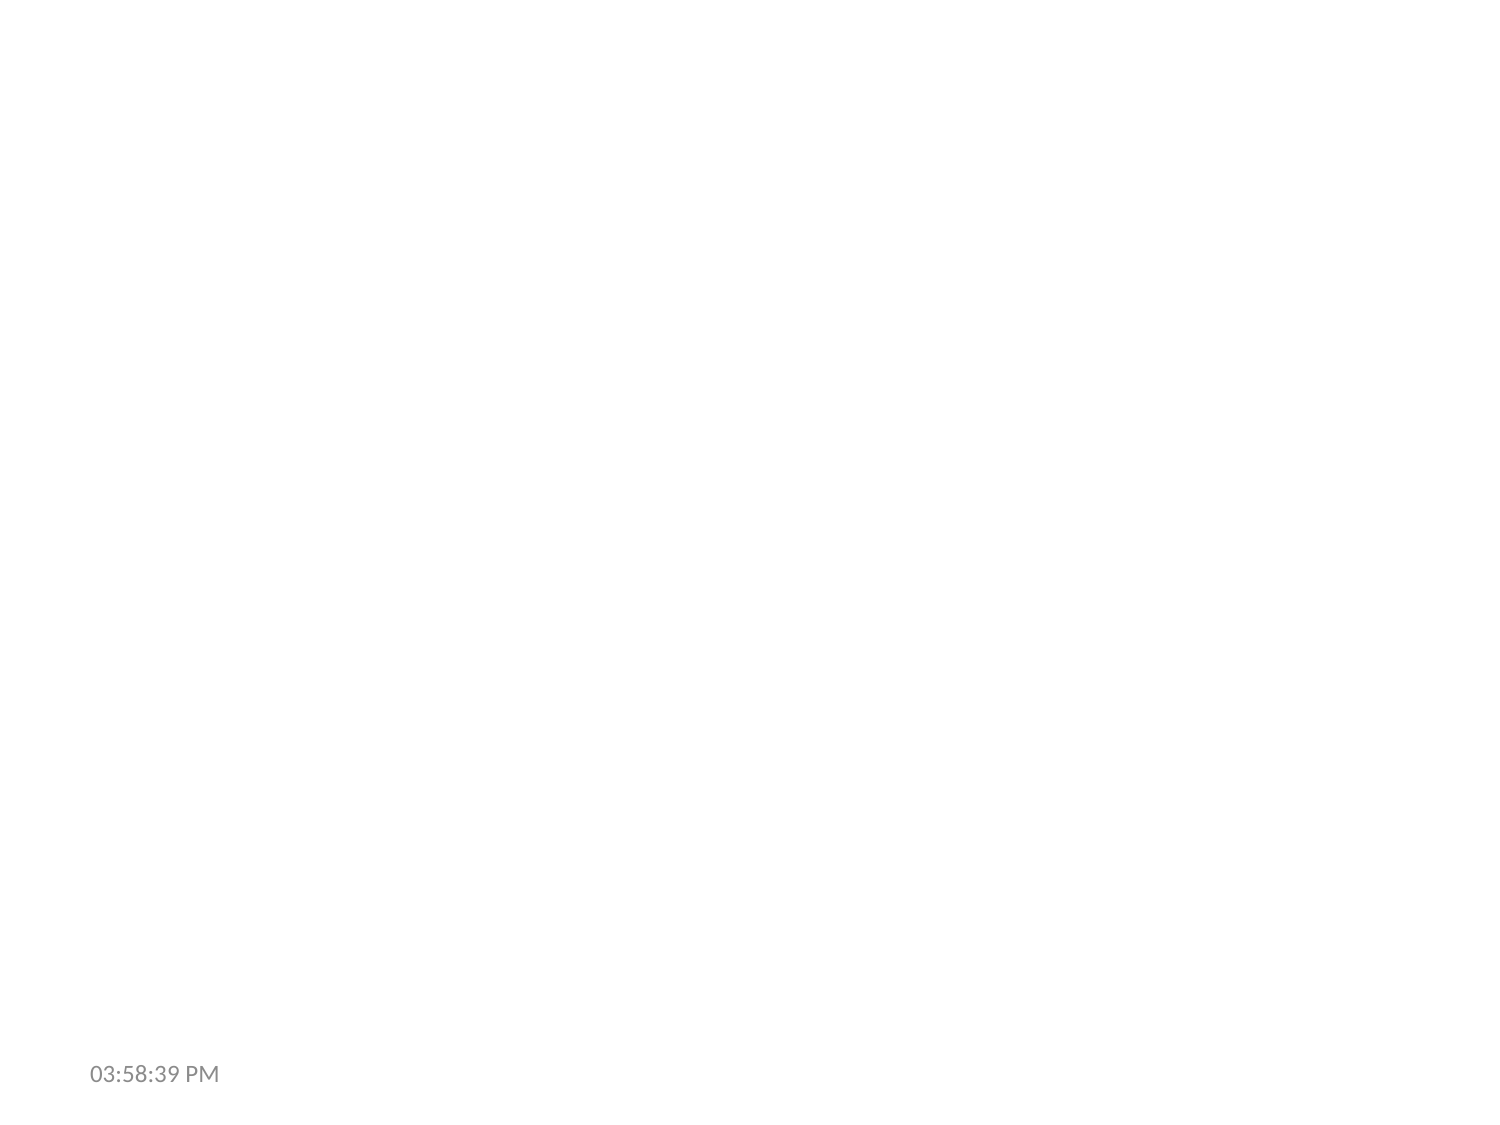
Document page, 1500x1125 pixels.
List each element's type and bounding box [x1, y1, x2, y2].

slide_number [75, 1042, 425, 1103]
